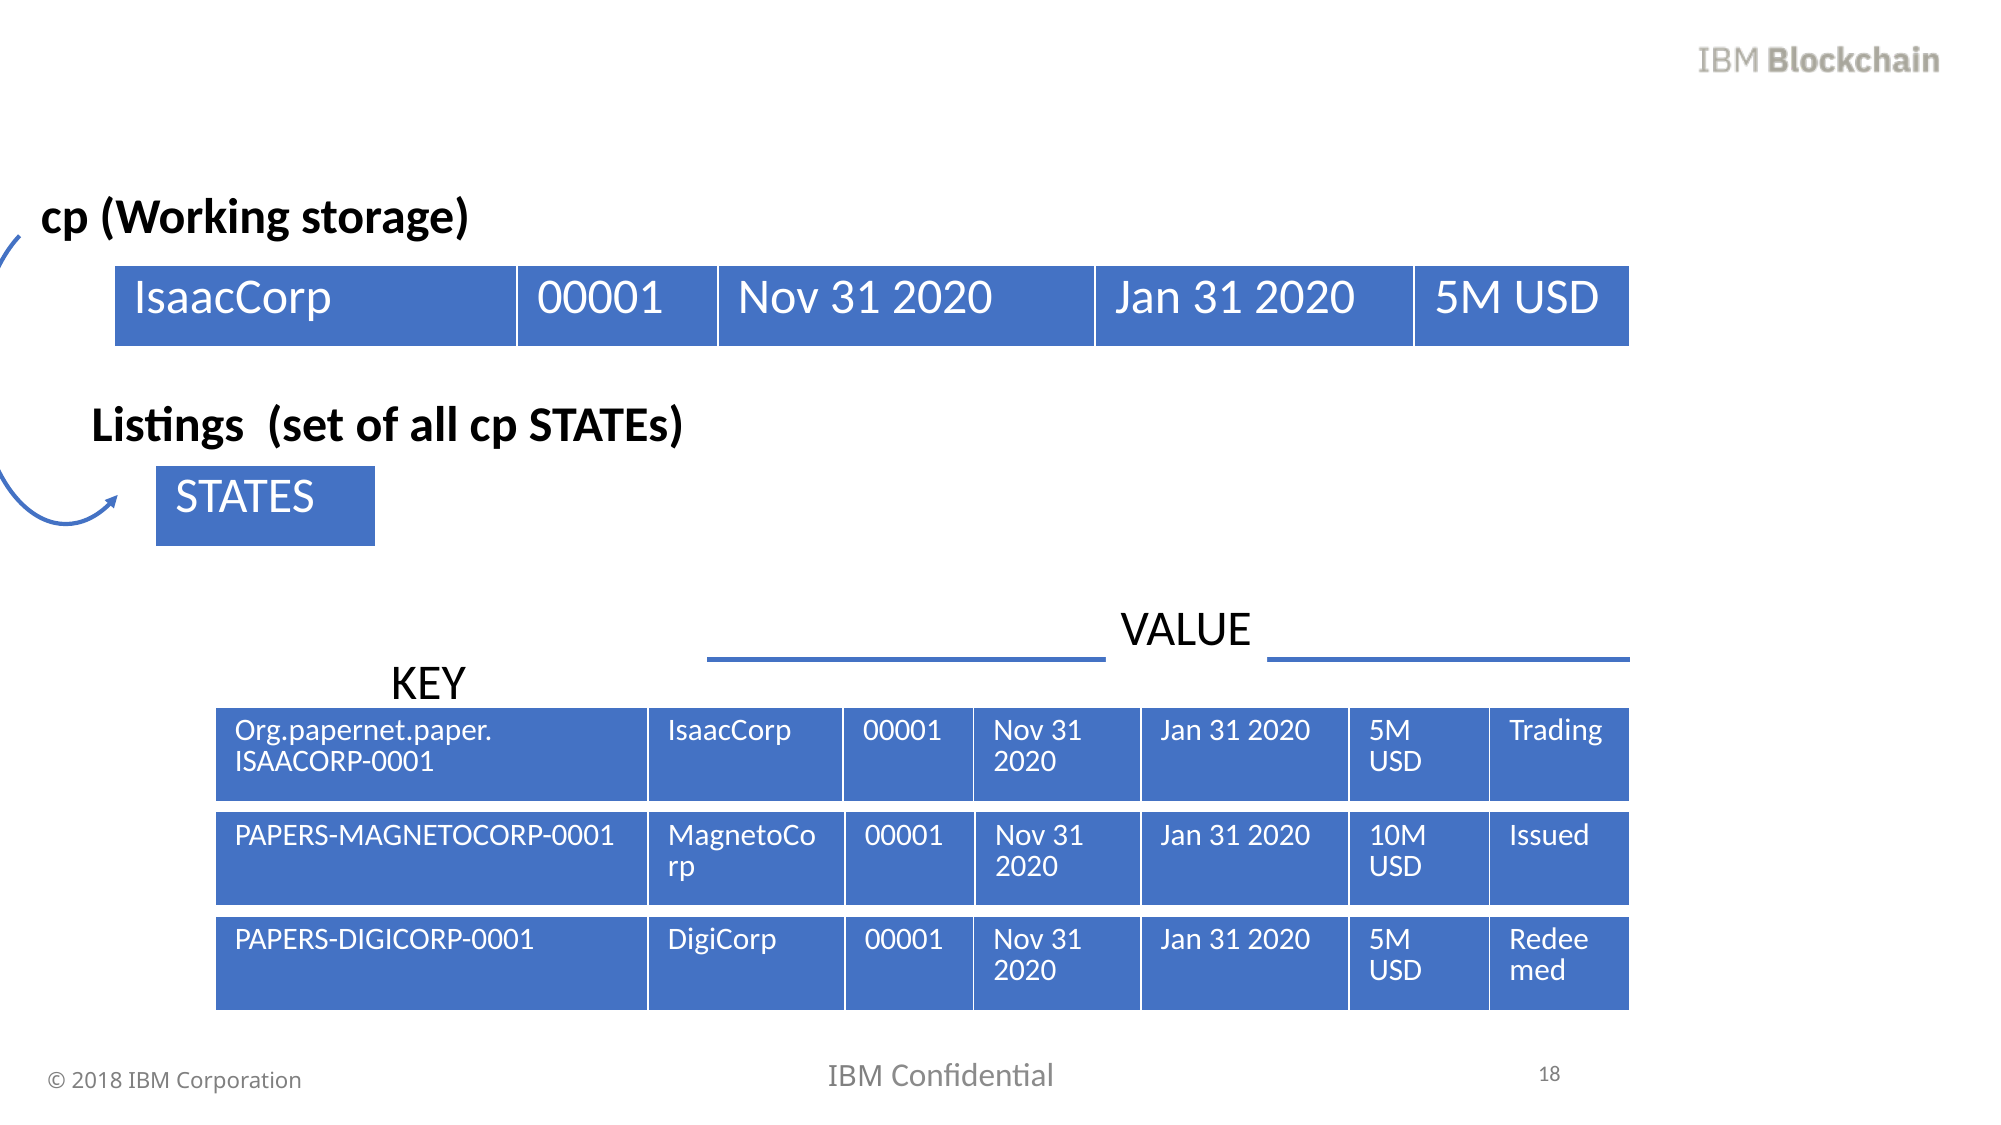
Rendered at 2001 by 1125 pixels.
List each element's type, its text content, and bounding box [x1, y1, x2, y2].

table_header Nov 31 2020 [974, 708, 1140, 801]
table_header Nov 31 2020 [719, 266, 1094, 346]
table_header Jan 31 2020 [1142, 708, 1348, 801]
text_box VALUE [1105, 588, 1268, 659]
table_header IsaacCorp [115, 266, 516, 346]
table_header Nov 31 2020 [974, 917, 1140, 1010]
text_box KEY [376, 642, 482, 718]
picture [1686, 38, 1952, 82]
table_header Jan 31 2020 [1096, 266, 1413, 346]
table_header 5M USD [1415, 266, 1629, 346]
text_box cp (Working storage) [26, 175, 486, 251]
text_box VALUE [1105, 660, 1268, 664]
table_header Jan 31 2020 [1142, 917, 1348, 1010]
text_box Listings (set of all cp STATEs) [76, 384, 700, 459]
table_header PAPERS-DIGICORP-0001 [216, 917, 647, 1010]
table_header 10M USD [1350, 812, 1489, 905]
table_header Redeemed [1490, 917, 1629, 1010]
table_header IsaacCorp [649, 708, 842, 801]
text_box [0, 234, 118, 527]
table_header 5M USD [1350, 917, 1489, 1010]
table_header 00001 [844, 708, 973, 801]
slide_number 18 [1529, 1042, 1998, 1104]
table_header STATES [156, 466, 375, 546]
table_header 00001 [846, 917, 973, 1010]
table_header DigiCorp [649, 917, 844, 1010]
table_header Nov 31 2020 [976, 812, 1140, 905]
table_header MagnetoCorp [649, 812, 844, 905]
table_header 00001 [846, 812, 974, 905]
table_header Issued [1490, 812, 1629, 905]
table_header 00001 [518, 266, 717, 346]
table_header Trading [1490, 708, 1629, 801]
table_header Org.papernet.paper. ISAACORP-0001 [216, 708, 647, 801]
table_header Jan 31 2020 [1142, 812, 1348, 905]
table_header PAPERS-MAGNETOCORP-0001 [216, 812, 647, 905]
table_header 5M USD [1350, 708, 1489, 801]
